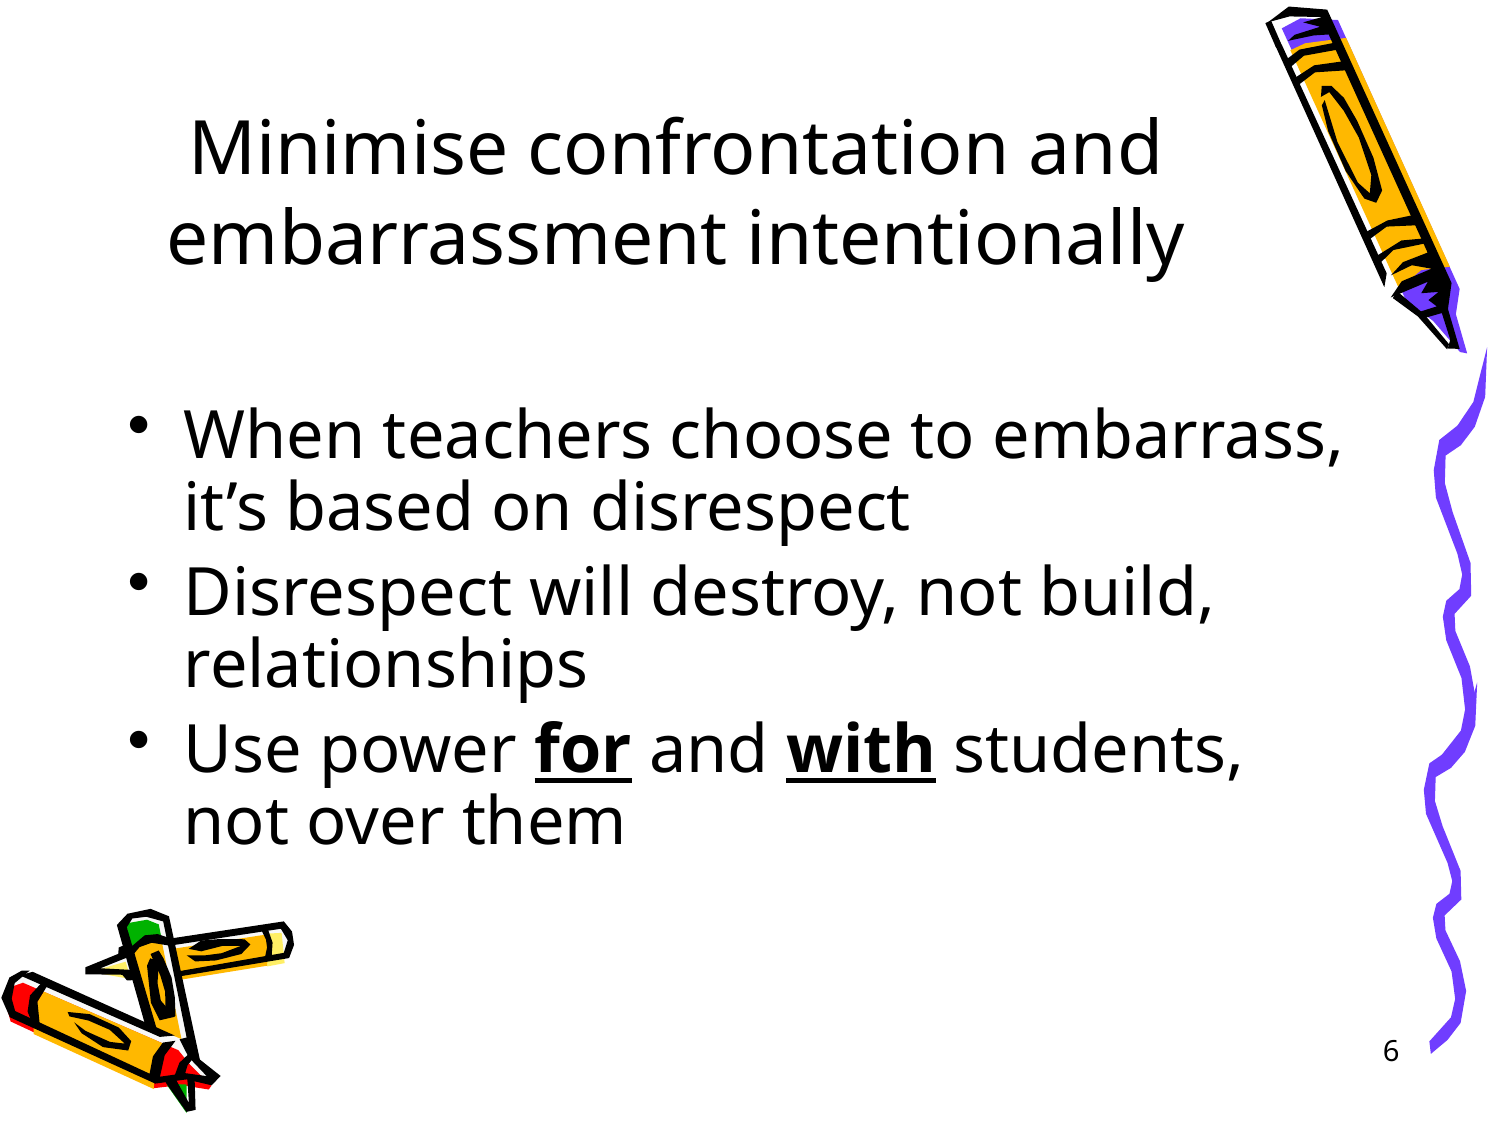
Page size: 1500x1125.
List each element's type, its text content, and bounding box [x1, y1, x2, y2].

list When teachers choose to embarrass, it’s based on disrespect Disrespect will destroy, not build, relationships Use power for and with students, not over them [112, 299, 1376, 901]
slide_number 6 [1101, 1024, 1415, 1101]
title Minimise confrontation and embarrassment intentionally [112, 24, 1240, 288]
